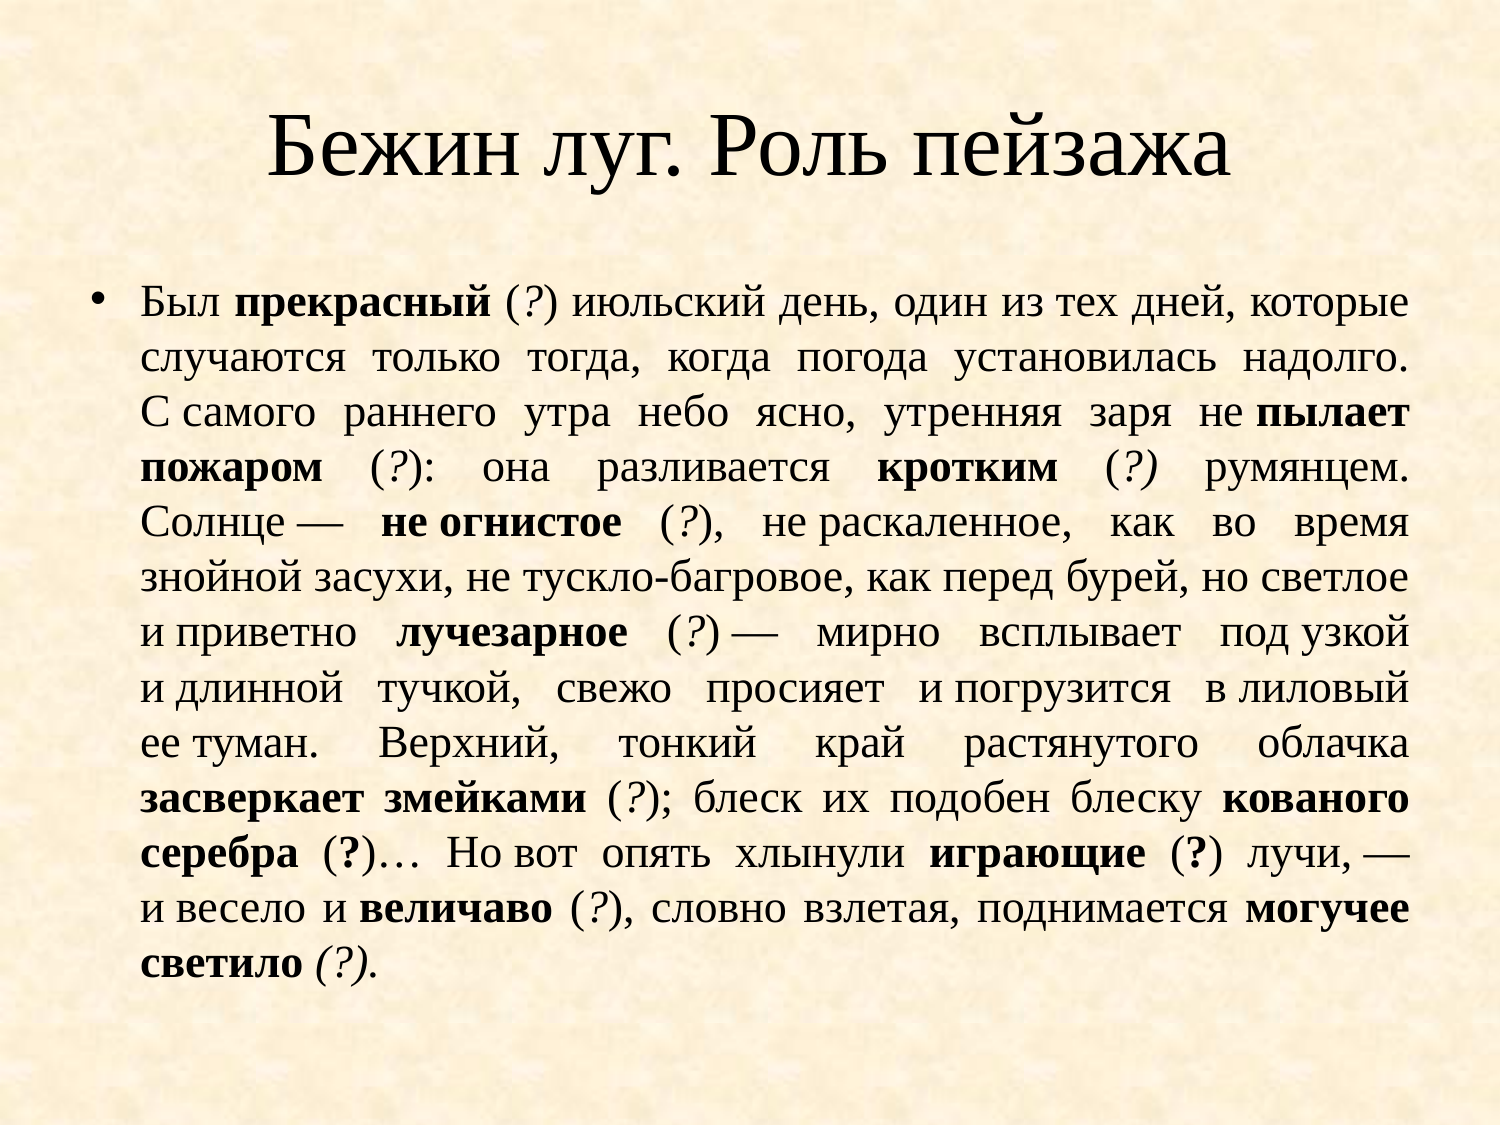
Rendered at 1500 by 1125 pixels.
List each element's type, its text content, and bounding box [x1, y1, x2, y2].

title Бежин луг. Роль пейзажа [75, 45, 1425, 233]
list Был прекрасный (?) июльский день, один из тех дней, которые случаются только тогда, когда погода установилась надолго. С самого раннего утра небо ясно, утренняя заря не пылает пожаром (?): она разливается кротким (?) румянцем. Солнце — не огнистое (?), не раскаленное, как во время знойной засухи, не тускло-багровое, как перед бурей, но светлое и приветно лучезарное (?) — мирно всплывает под узкой и длинной тучкой, свежо просияет и погрузится в лиловый ее туман. Верхний, тонкий край растянутого облачка засверкает змейками (?); блеск их подобен блеску кованого серебра (?)… Но вот опять хлынули играющие (?) лучи, — и весело и величаво (?), словно взлетая, поднимается могучее светило (?). [75, 262, 1425, 1005]
picture [0, 0, 1500, 1125]
